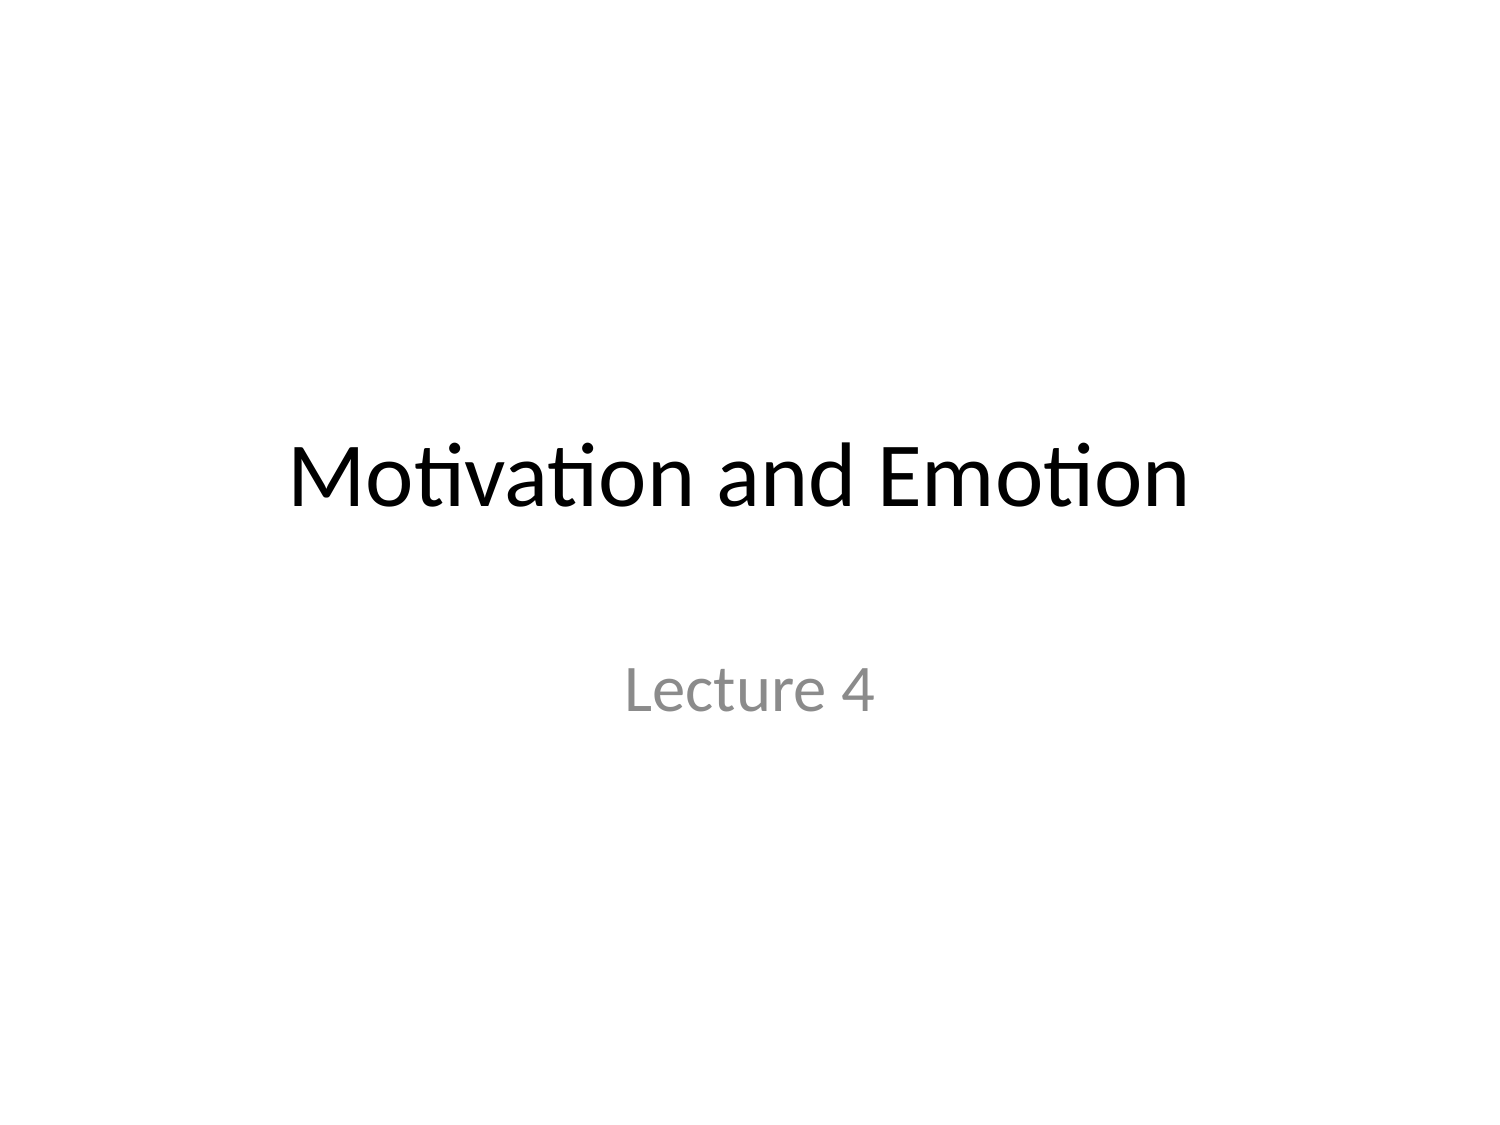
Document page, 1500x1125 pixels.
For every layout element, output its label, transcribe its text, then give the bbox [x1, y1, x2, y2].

subtitle Lecture 4 [225, 637, 1275, 925]
title Motivation and Emotion [112, 349, 1388, 591]
